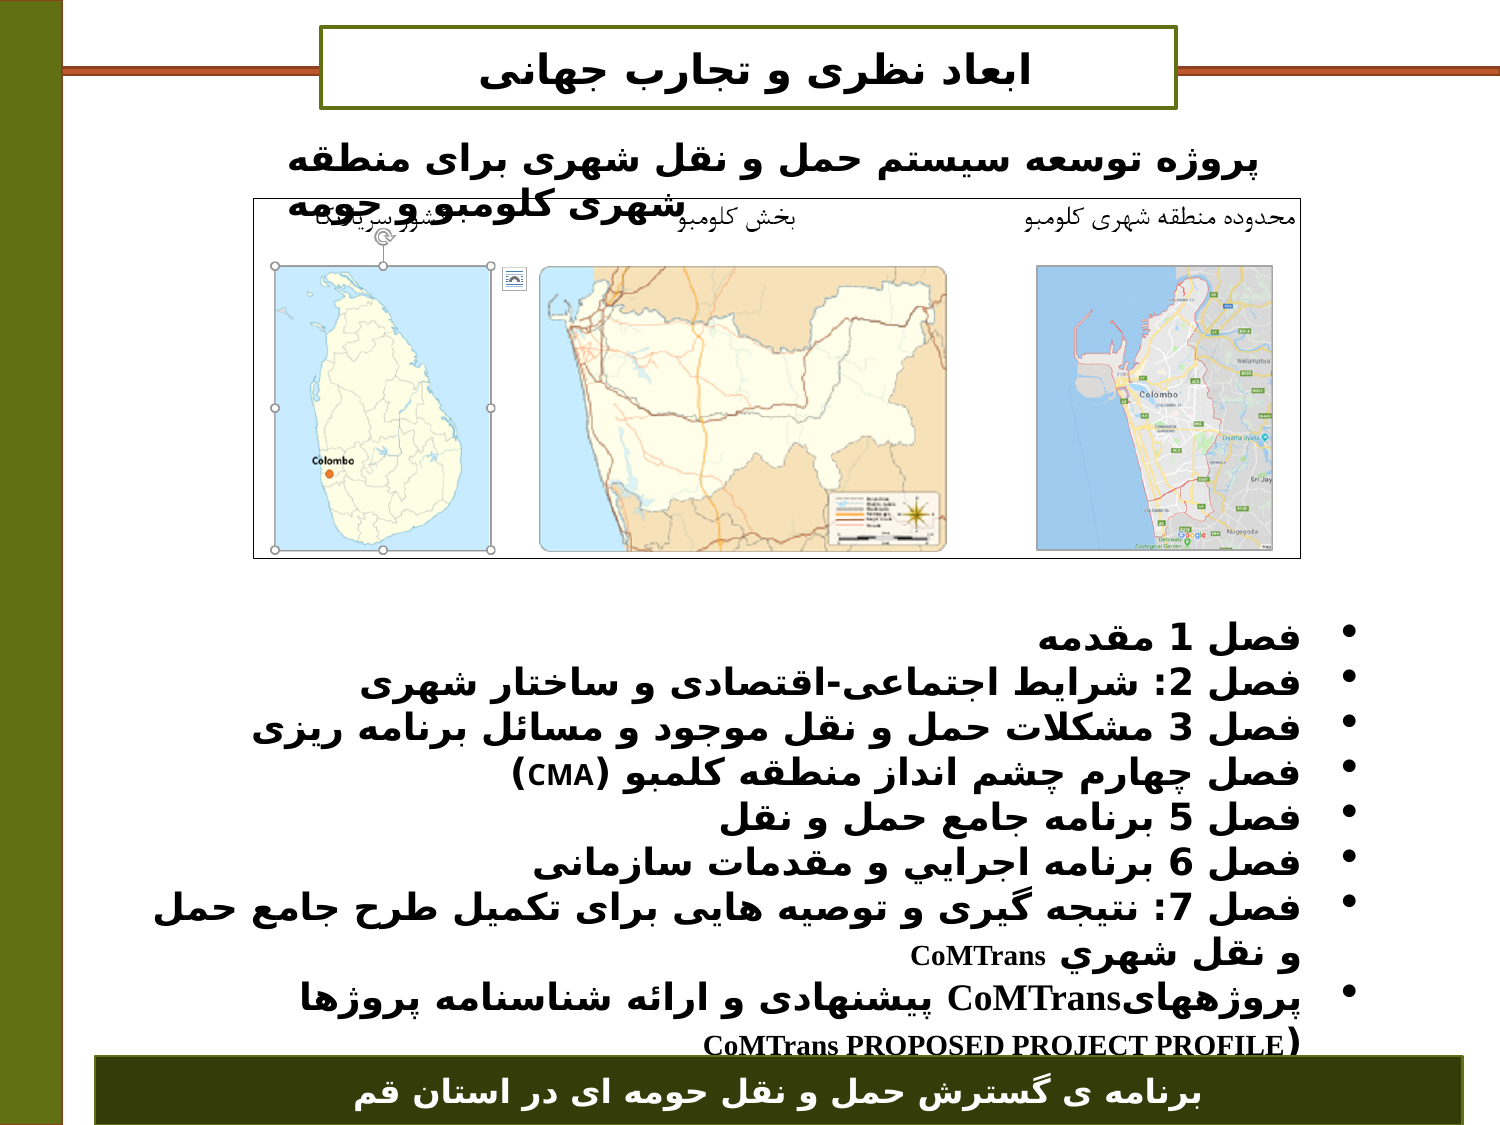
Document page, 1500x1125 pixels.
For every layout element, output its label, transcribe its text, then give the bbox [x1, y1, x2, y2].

text_box پروژه توسعه سیستم حمل و نقل شهری برای منطقه شهری کلومبو و حومه [272, 126, 1285, 193]
text_box [63, 66, 320, 76]
text_box [1177, 66, 1500, 76]
text_box برنامه ی گسترش حمل و نقل حومه ای در استان قم [94, 1055, 1464, 1125]
picture [253, 197, 1301, 559]
text_box فصل 1 مقدمه فصل 2: شرایط اجتماعی-اقتصادی و ساختار شهری فصل 3 مشکلات حمل و نقل موجود و مسائل برنامه ریزی فصل چهارم چشم انداز منطقه کلمبو (CMA) فصل 5 برنامه جامع حمل و نقل فصل 6 برنامه اجرايي و مقدمات سازمانی فصل 7: نتیجه گیری و توصیه هایی برای تکمیل طرح جامع حمل و نقل شهري CoMTrans پروژه­هایCoMTrans پیشنهادی و ارائه شناسنامه ­پروژها (CoMTrans PROPOSED PROJECT PROFILE [123, 605, 1374, 1055]
text_box ابعاد نظری و تجارب جهانی [320, 26, 1177, 109]
text_box [0, 0, 63, 1125]
